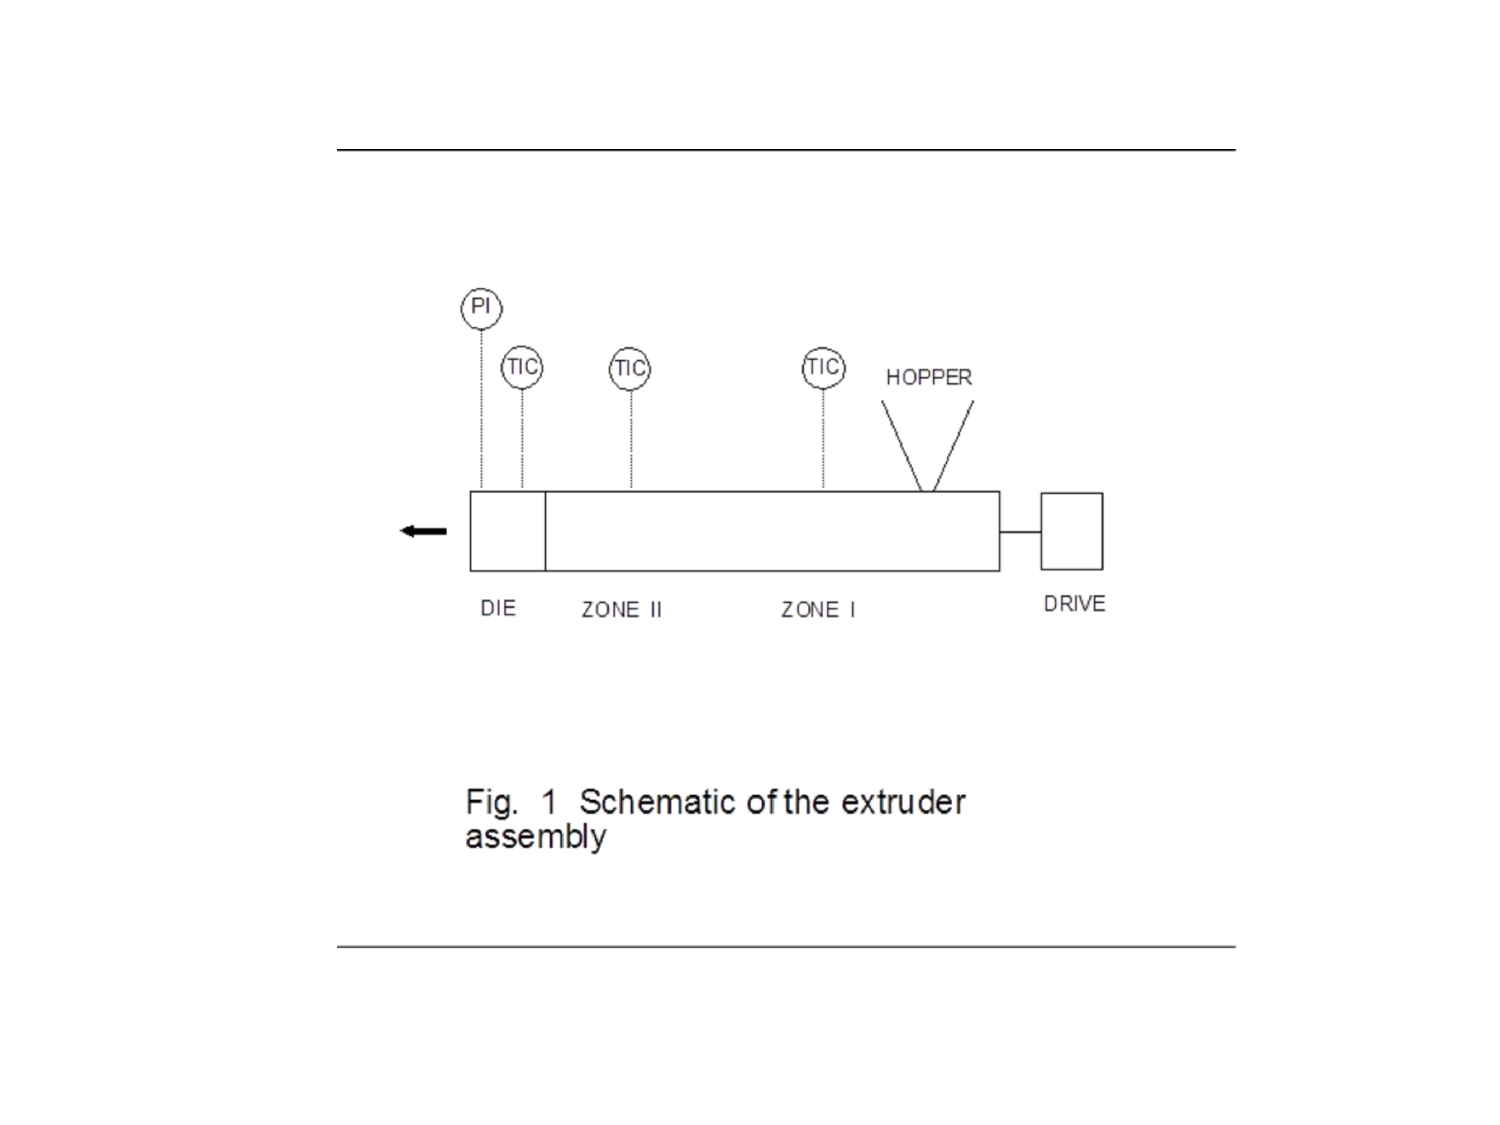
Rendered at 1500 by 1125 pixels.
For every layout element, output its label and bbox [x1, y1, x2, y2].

picture [337, 149, 1237, 1006]
